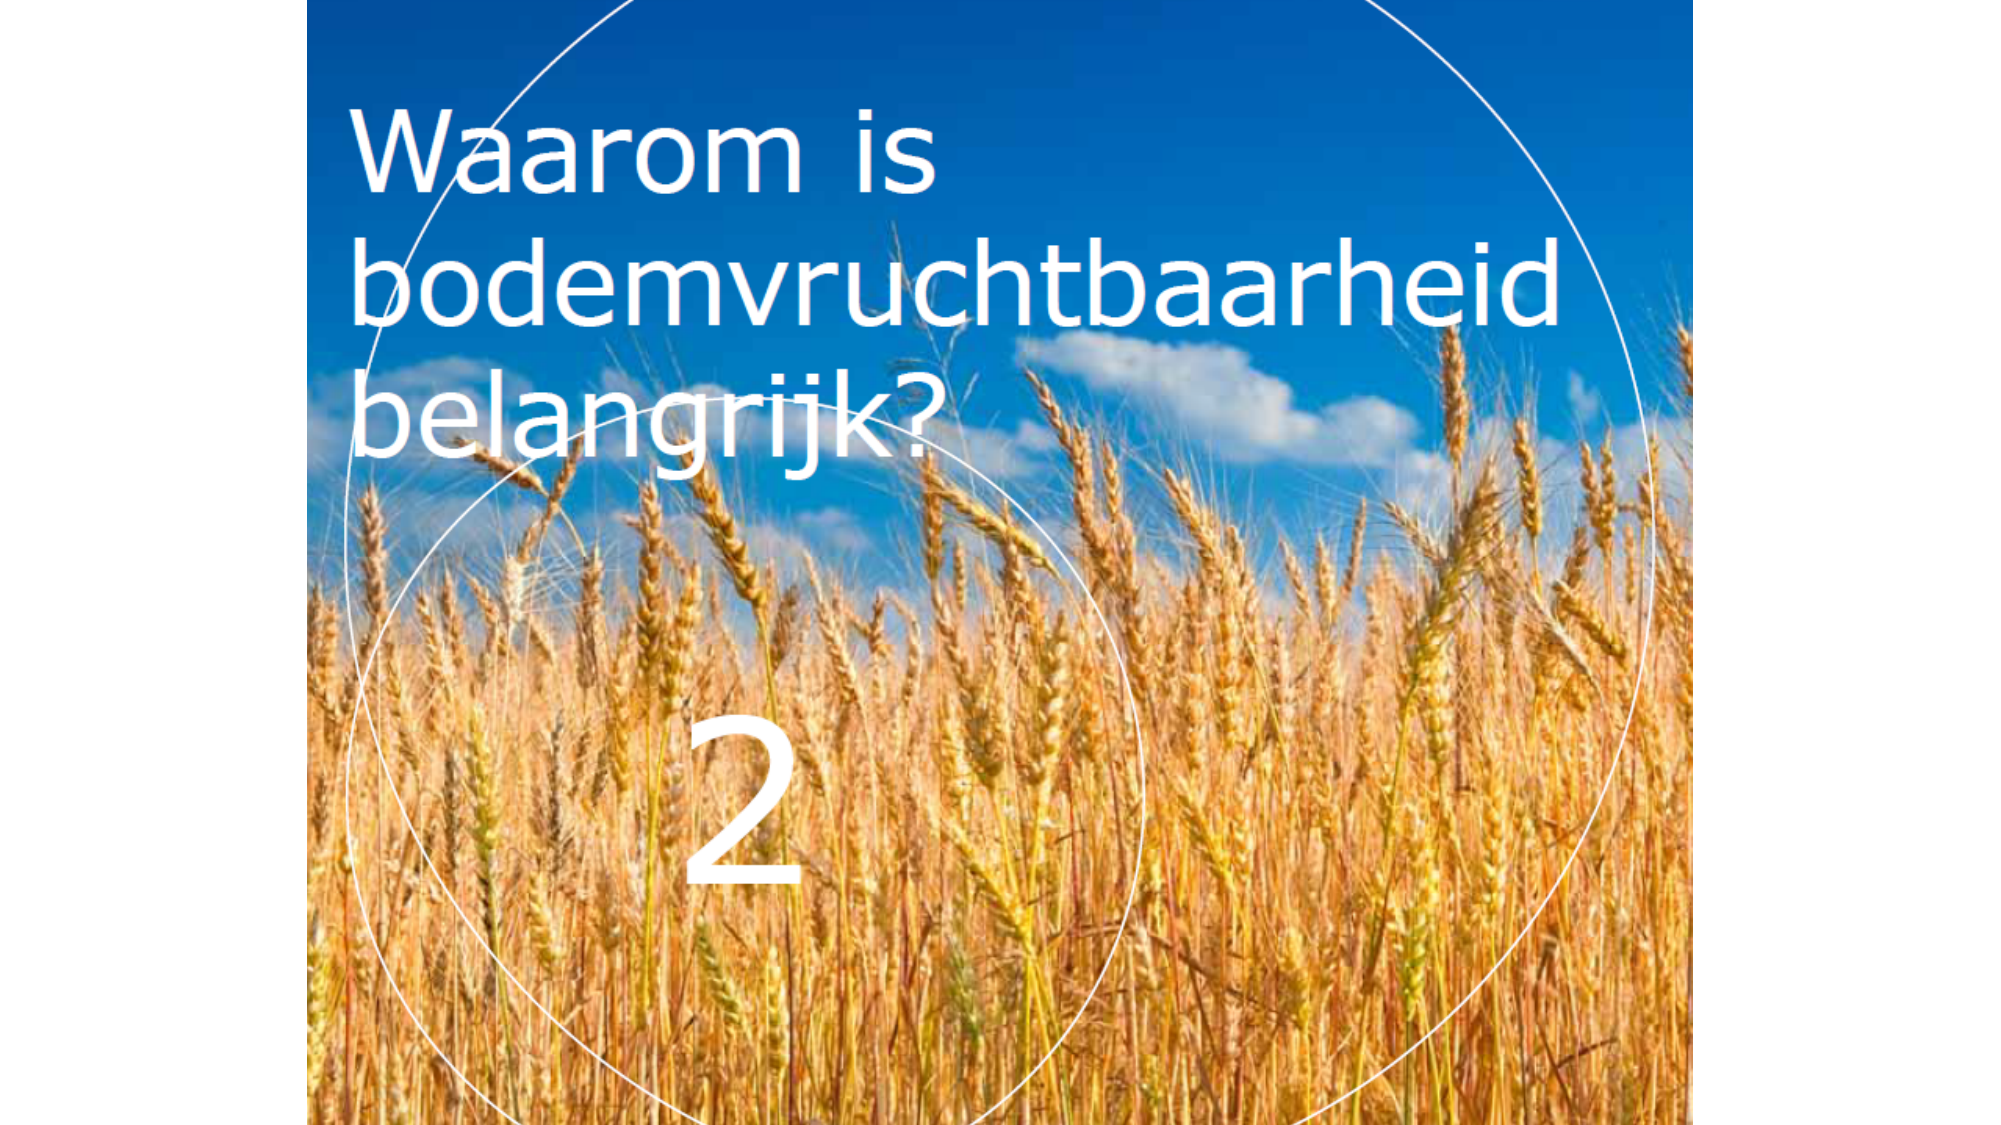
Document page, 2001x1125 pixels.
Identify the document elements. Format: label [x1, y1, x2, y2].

picture [307, 0, 1693, 1125]
